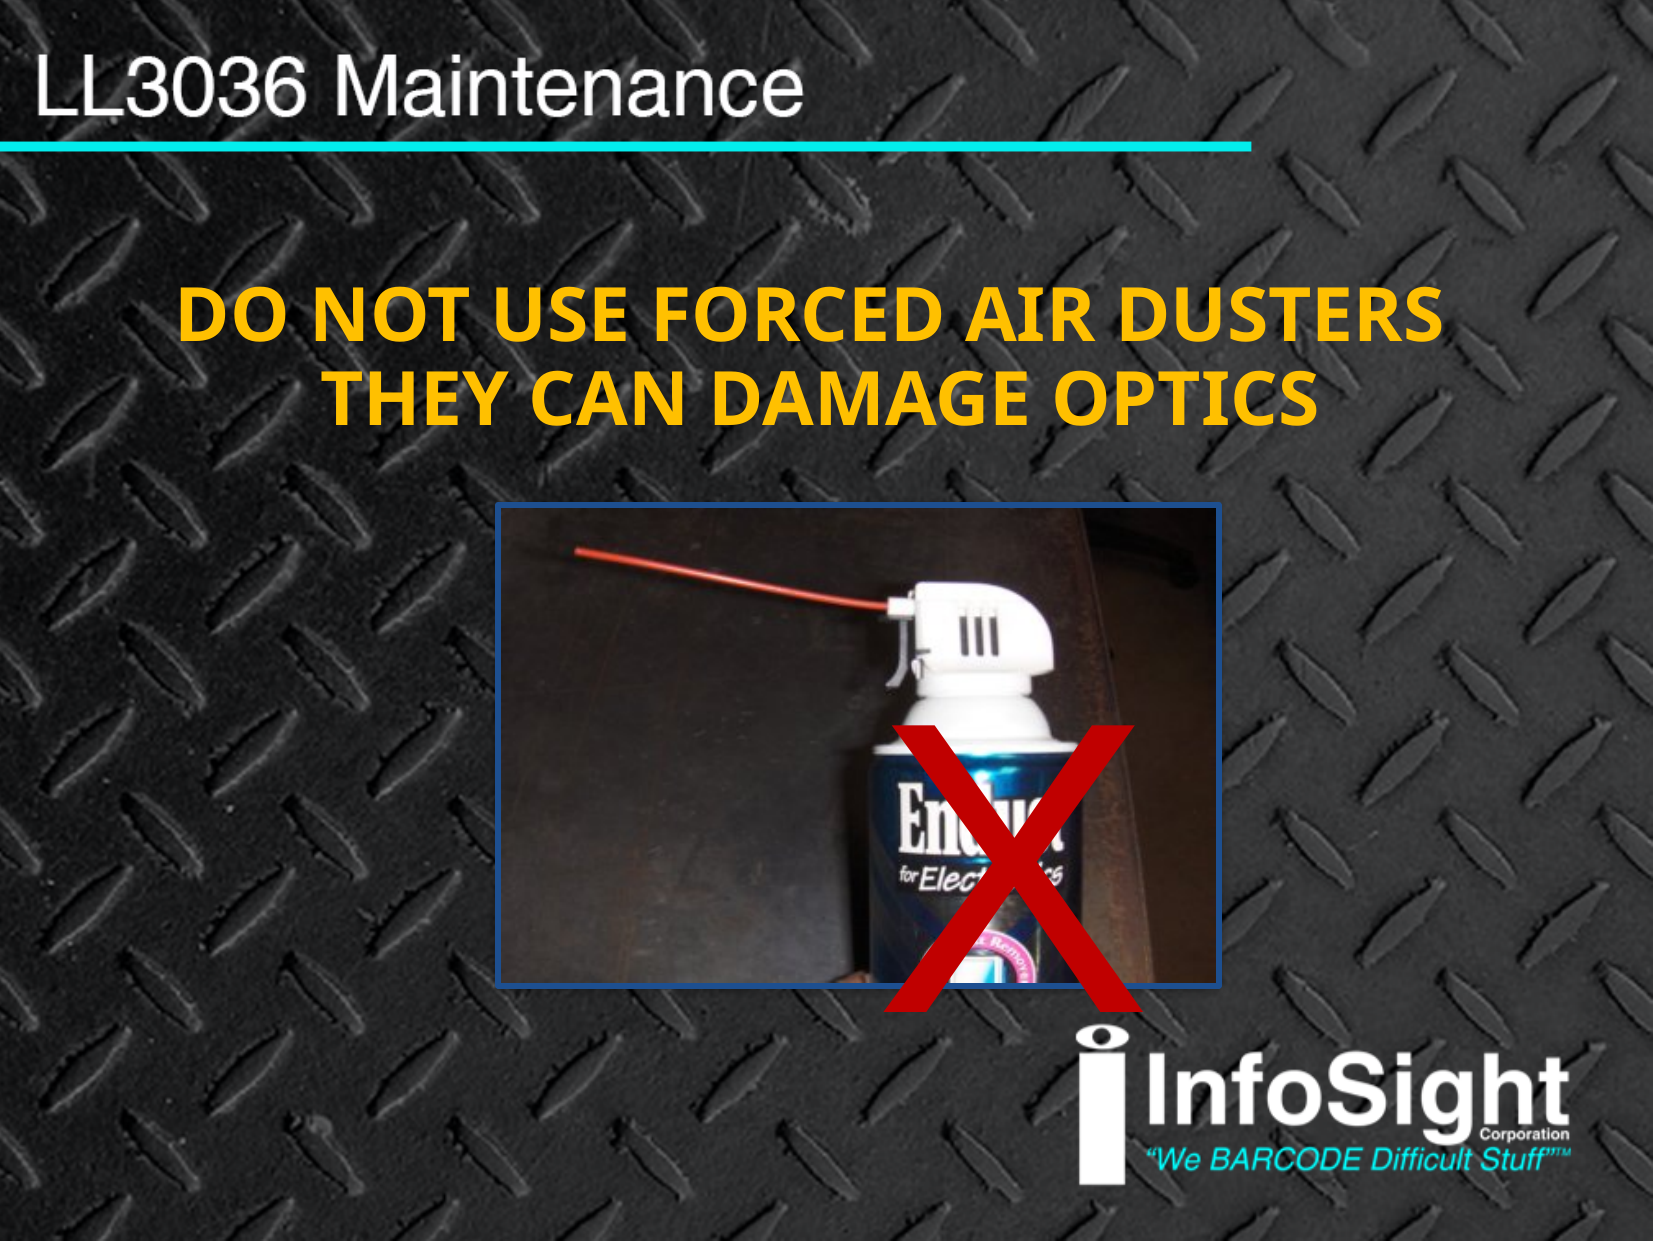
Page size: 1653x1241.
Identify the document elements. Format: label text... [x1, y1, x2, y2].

text_box DO NOT USE FORCED AIR DUSTERS THEY CAN DAMAGE OPTICS [70, 262, 1570, 446]
picture [0, 0, 1653, 1241]
text_box X [860, 991, 1168, 1113]
